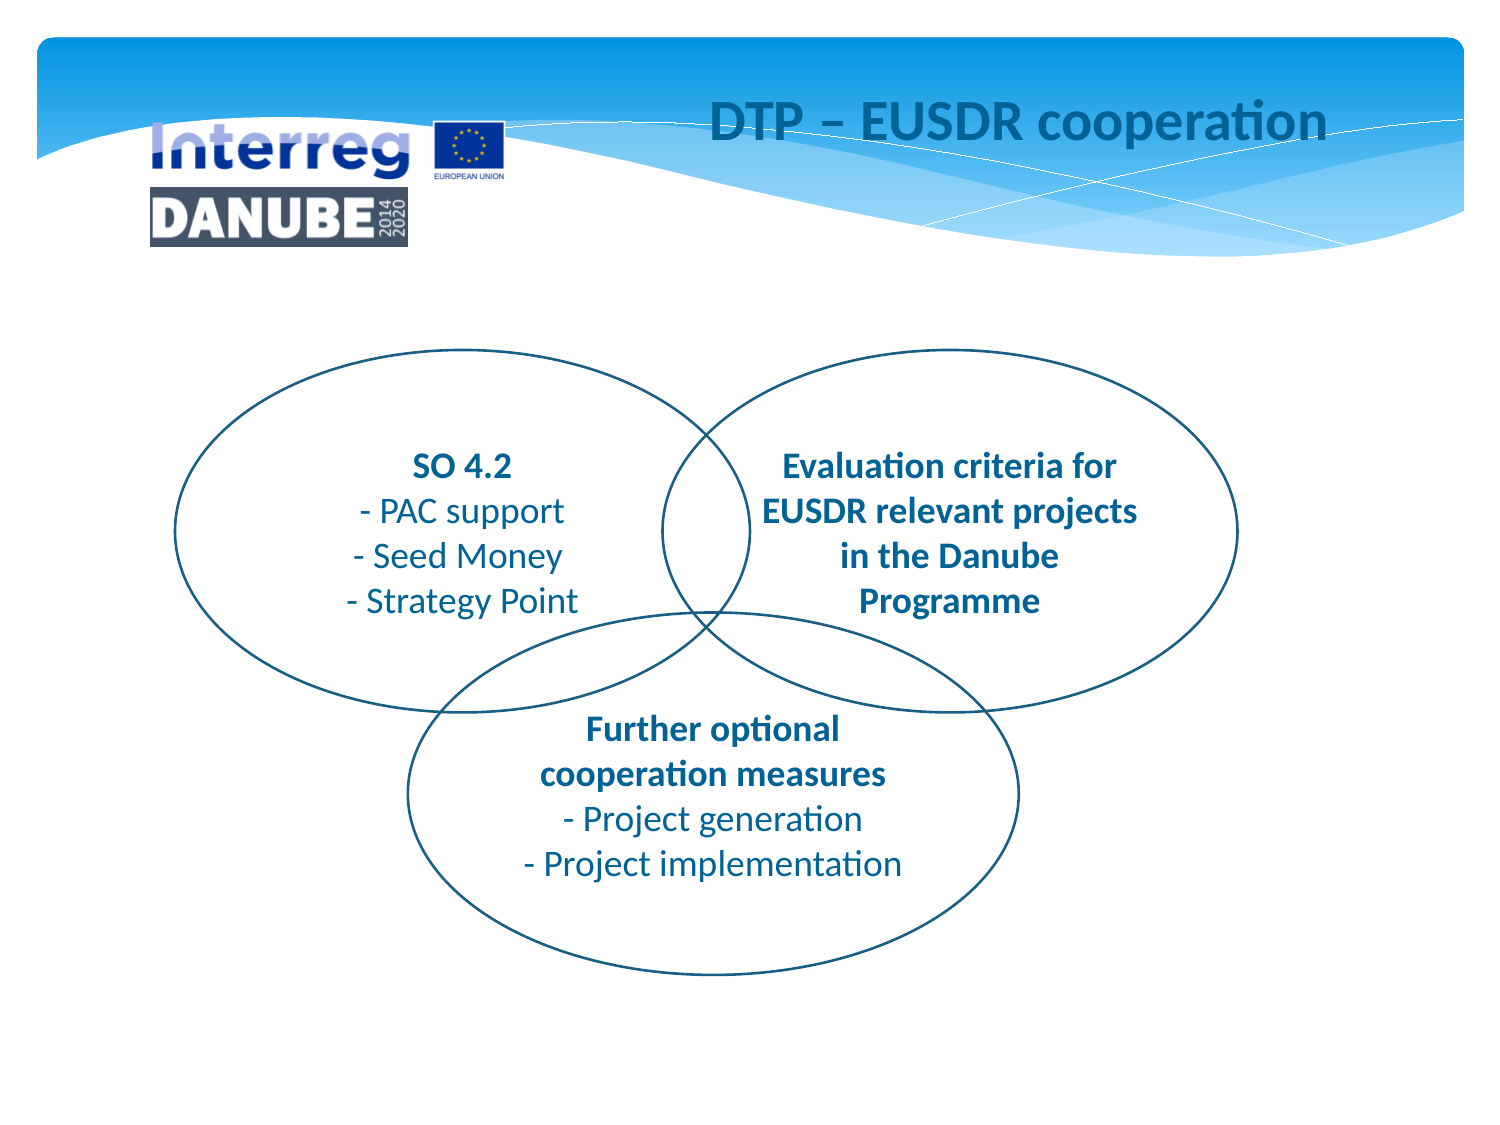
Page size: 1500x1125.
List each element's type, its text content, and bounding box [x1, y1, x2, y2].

text_box SO 4.2 - PAC support - Seed Money - Strategy Point [173, 348, 706, 714]
picture [118, 88, 538, 248]
text_box DTP – EUSDR cooperation [587, 75, 1450, 203]
text_box Further optional cooperation measures - Project generation - Project implementation [406, 611, 1021, 977]
text_box Evaluation criteria for EUSDR relevant projects in the Danube Programme [661, 348, 1239, 713]
